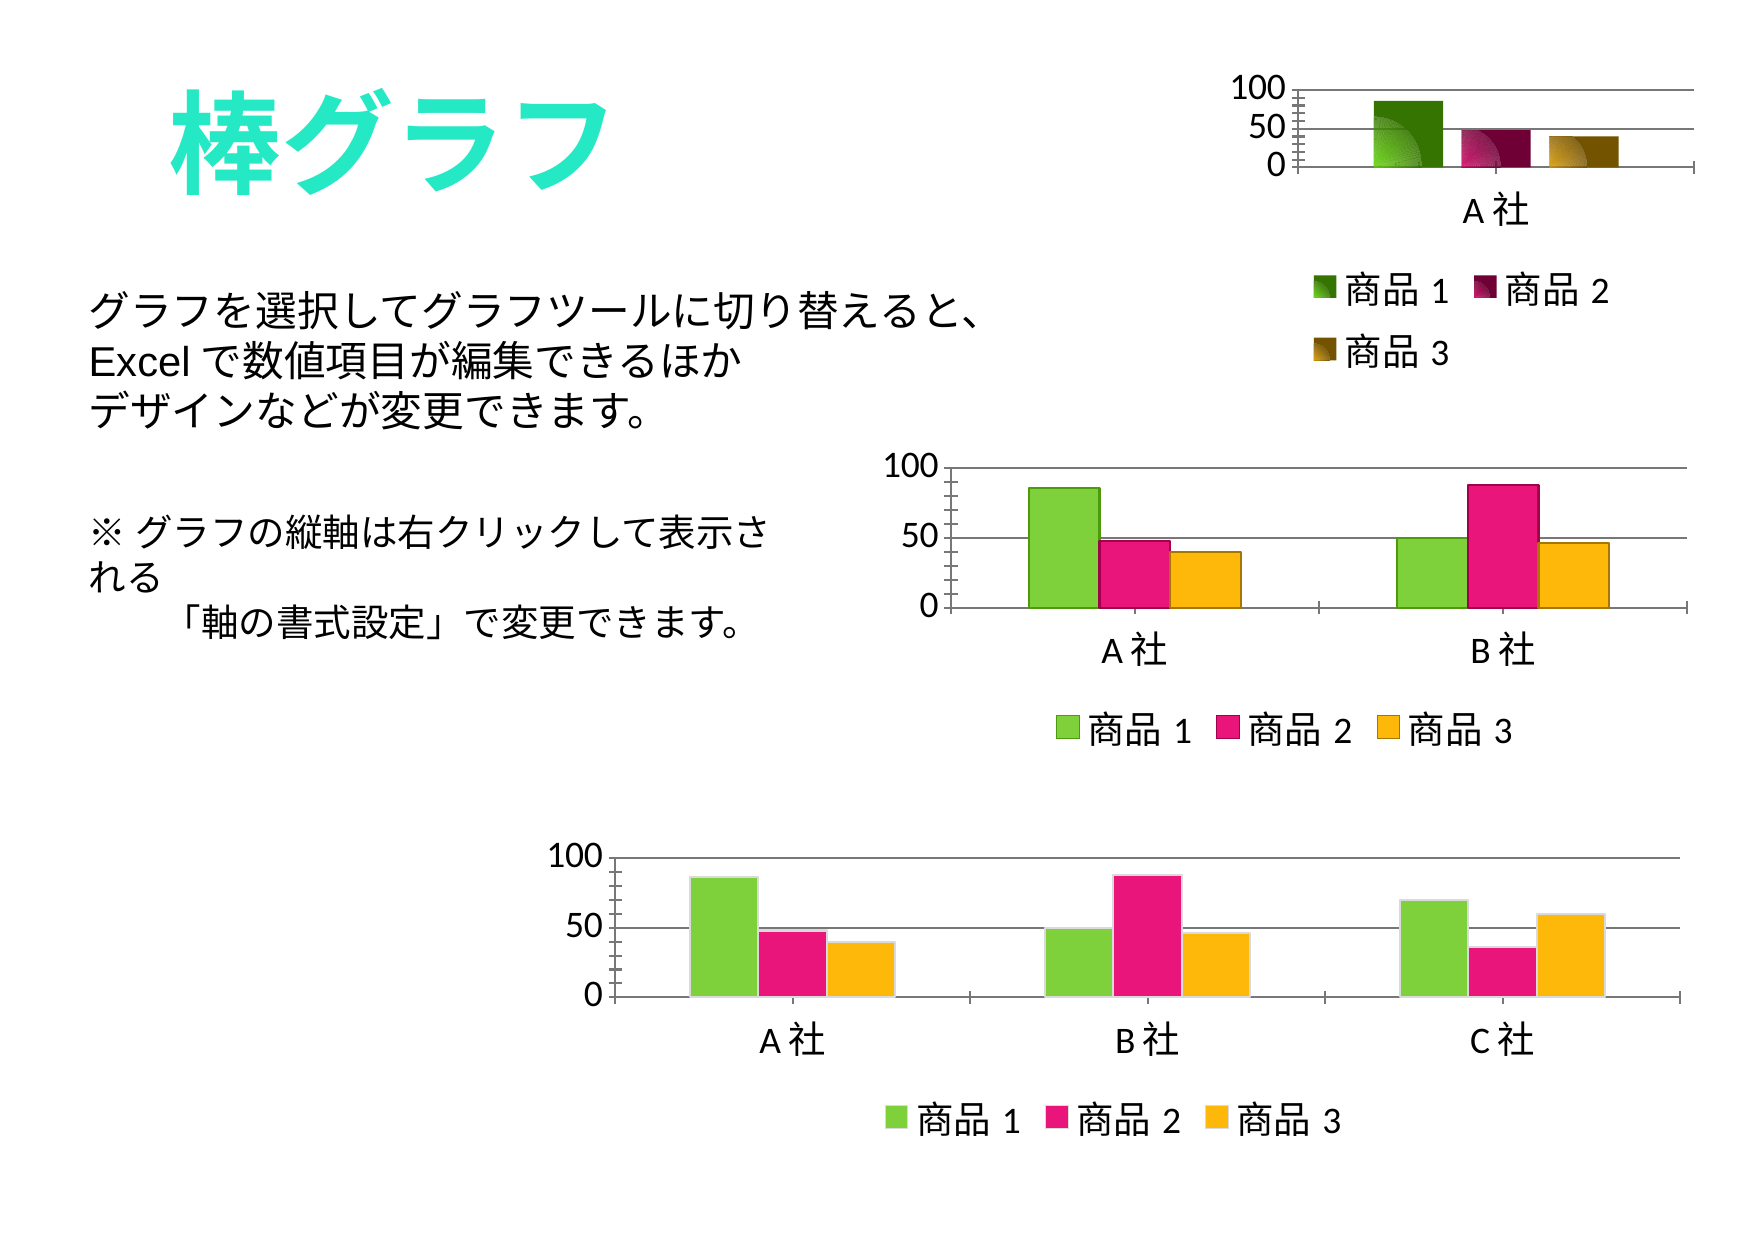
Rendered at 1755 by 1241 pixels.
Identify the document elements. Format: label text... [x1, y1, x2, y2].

text_box ※グラフの縦軸は右クリックして表示される 「軸の書式設定」で変更できます。 [73, 502, 818, 705]
chart [1219, 64, 1705, 385]
chart [522, 832, 1705, 1153]
text_box グラフを選択してグラフツールに切り替えると、 Excelで数値項目が編集できるほか デザインなどが変更できます。 [73, 277, 1019, 443]
text_box 棒グラフ [154, 64, 634, 215]
chart [864, 442, 1705, 763]
